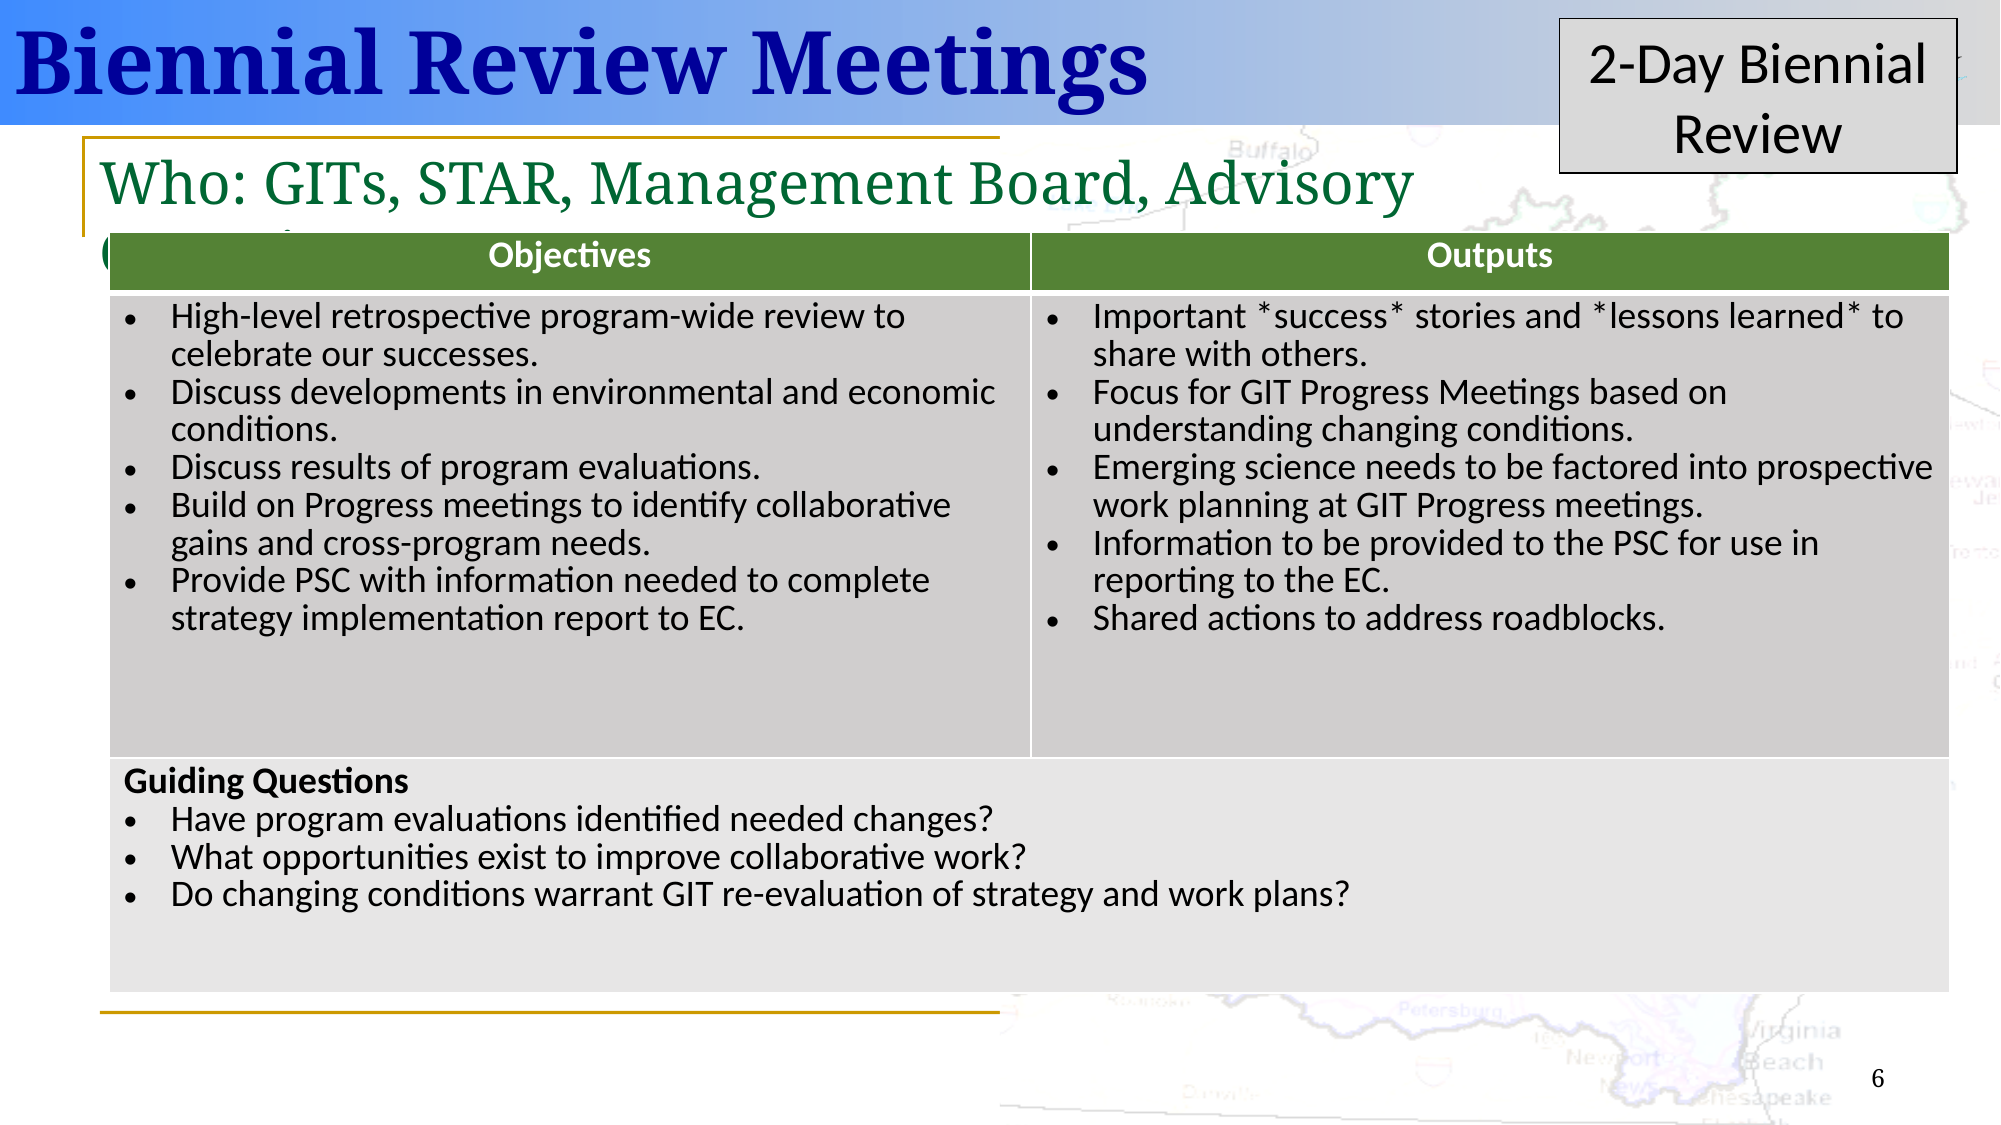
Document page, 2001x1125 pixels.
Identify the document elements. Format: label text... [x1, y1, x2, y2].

table_cell Guiding Questions Have program evaluations identified needed changes? What opportunities exist to improve collaborative work? Do changing conditions warrant GIT re-evaluation of strategy and work plans? [110, 759, 1949, 992]
table_header Outputs [1032, 233, 1949, 290]
table_cell Important *success* stories and *lessons learned* to share with others. Focus for GIT Progress Meetings based on understanding changing conditions. Emerging science needs to be factored into prospective work planning at GIT Progress meetings. Information to be provided to the PSC for use in reporting to the EC. Shared actions to address roadblocks. [1032, 296, 1949, 757]
text_box Who: GITs, STAR, Management Board, Advisory Committees [84, 139, 1555, 357]
slide_number 6 [1433, 1029, 1901, 1105]
text_box 2-Day Biennial Review [1559, 18, 1958, 173]
text_box Biennial Review Meetings [0, 0, 2000, 120]
table_cell High-level retrospective program-wide review to celebrate our successes. Discuss developments in environmental and economic conditions. Discuss results of program evaluations. Build on Progress meetings to identify collaborative gains and cross-program needs. Provide PSC with information needed to complete strategy implementation report to EC. [110, 296, 1030, 757]
table_header Objectives [110, 233, 1030, 290]
